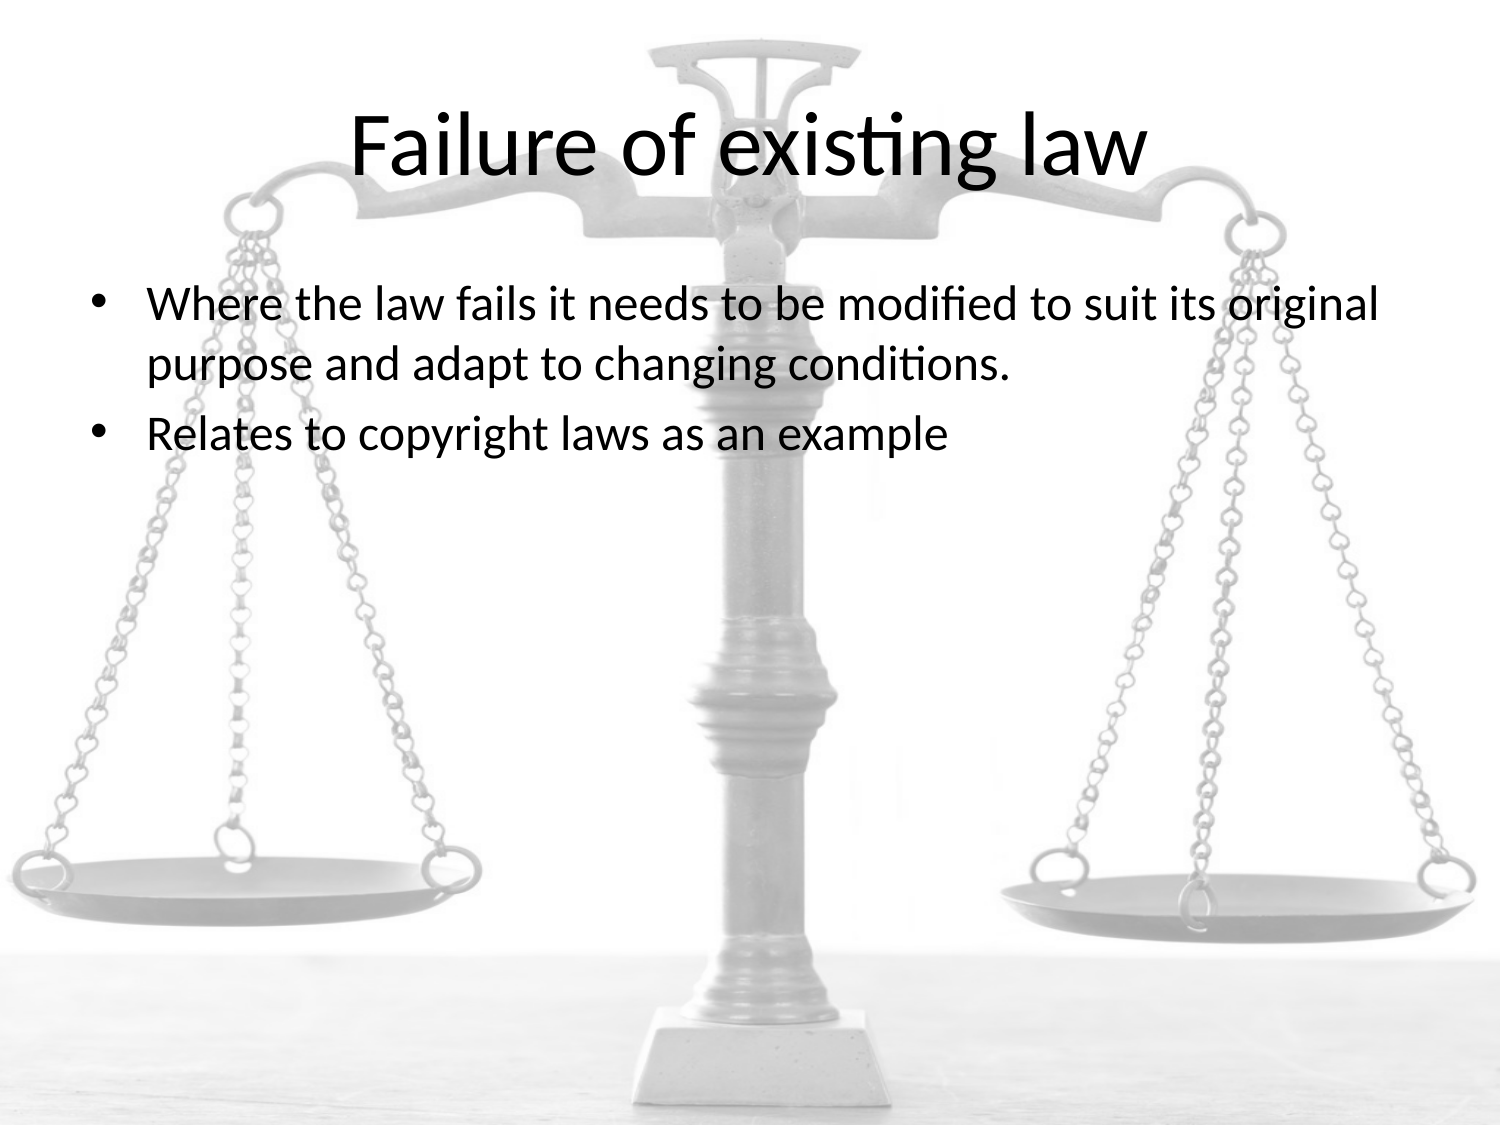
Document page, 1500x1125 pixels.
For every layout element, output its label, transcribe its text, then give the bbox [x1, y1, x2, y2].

list Where the law fails it needs to be modified to suit its original purpose and adapt to changing conditions. Relates to copyright laws as an example [75, 262, 1425, 1005]
title Failure of existing law [75, 45, 1425, 233]
